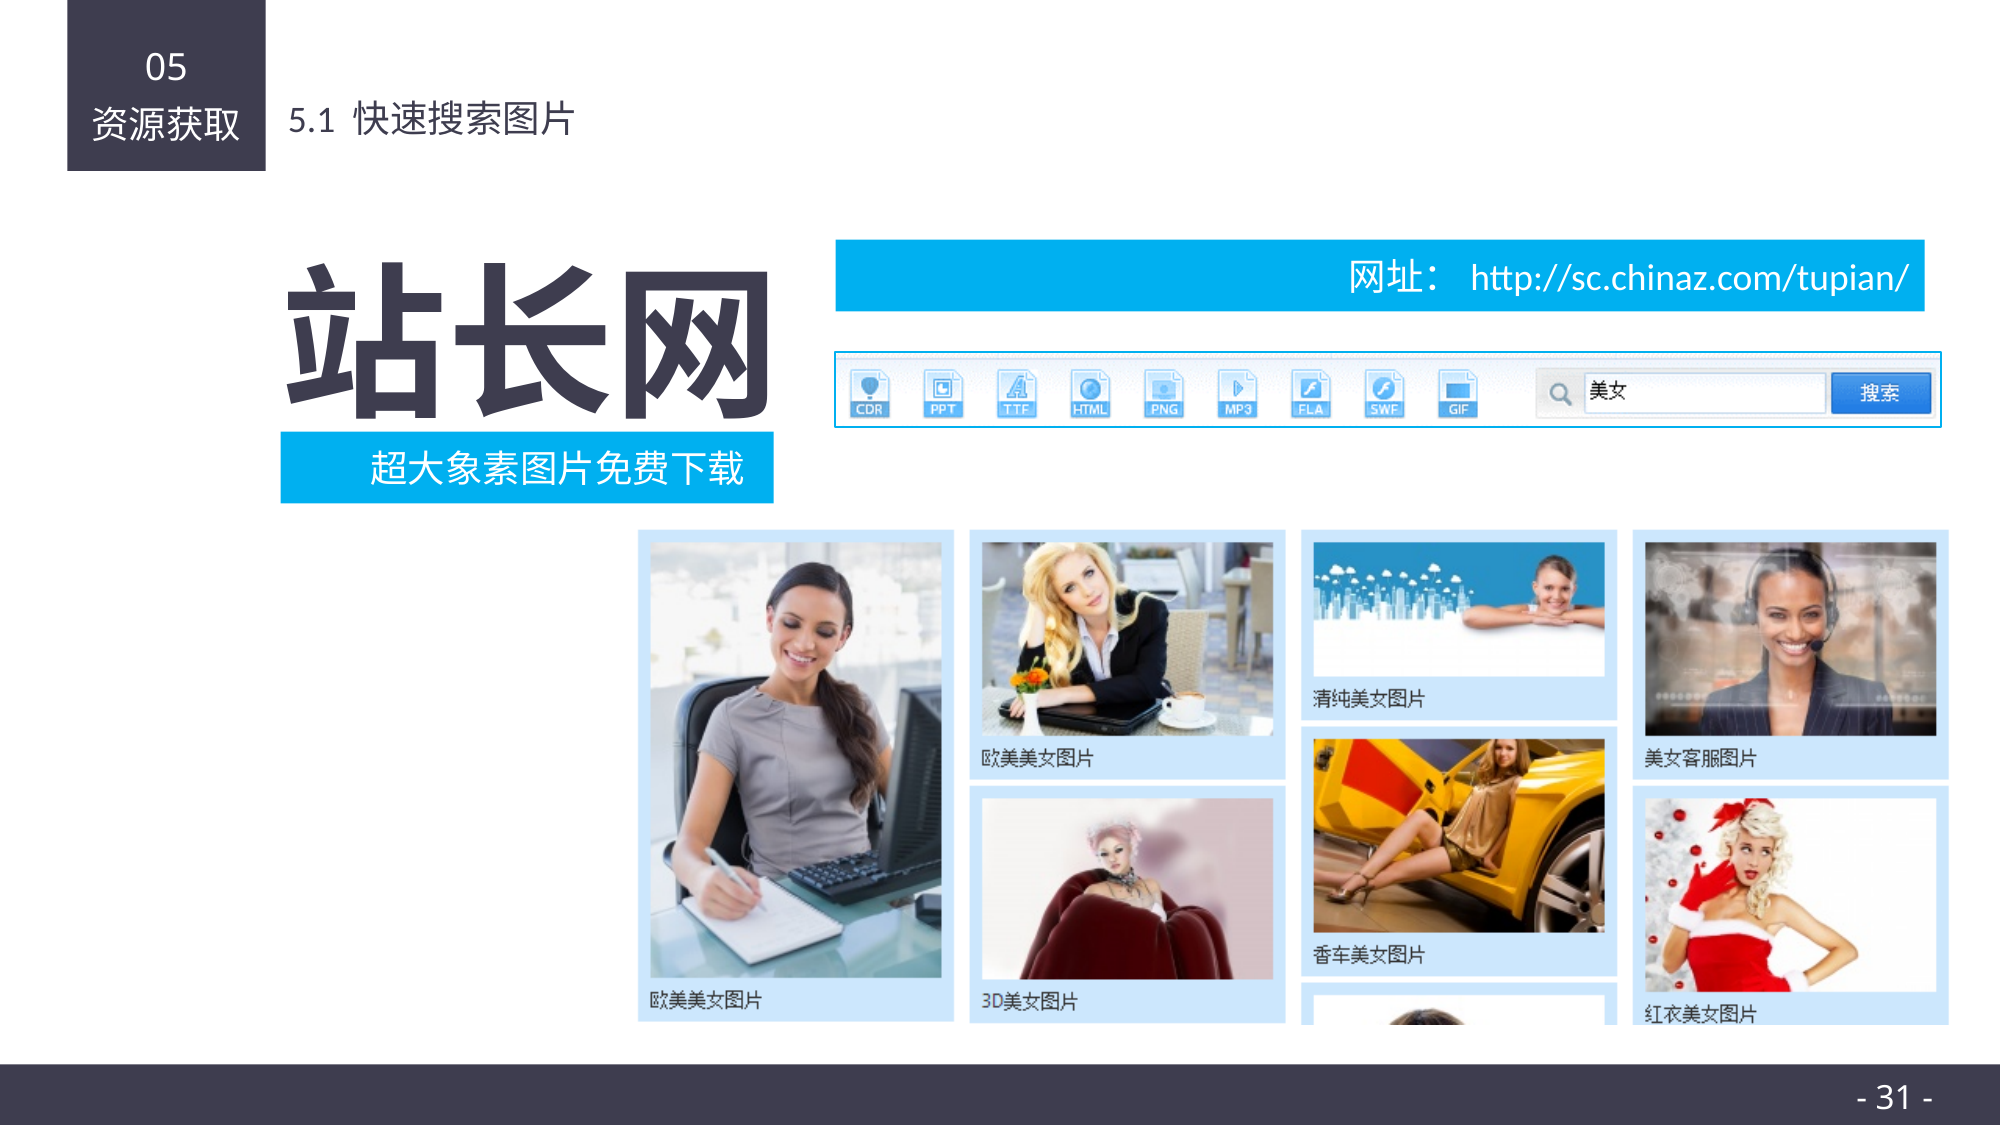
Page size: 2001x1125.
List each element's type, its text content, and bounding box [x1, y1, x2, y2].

picture [837, 354, 1939, 425]
text_box 05 资源获取 [67, 21, 266, 154]
text_box 网址：http://sc.chinaz.com/tupian/ [835, 239, 1925, 312]
text_box 站长网 [265, 230, 796, 445]
picture [617, 515, 1960, 1026]
text_box 超大象素图片免费下载 [280, 431, 774, 504]
text_box 5.1 快速搜索图片 [273, 87, 928, 148]
